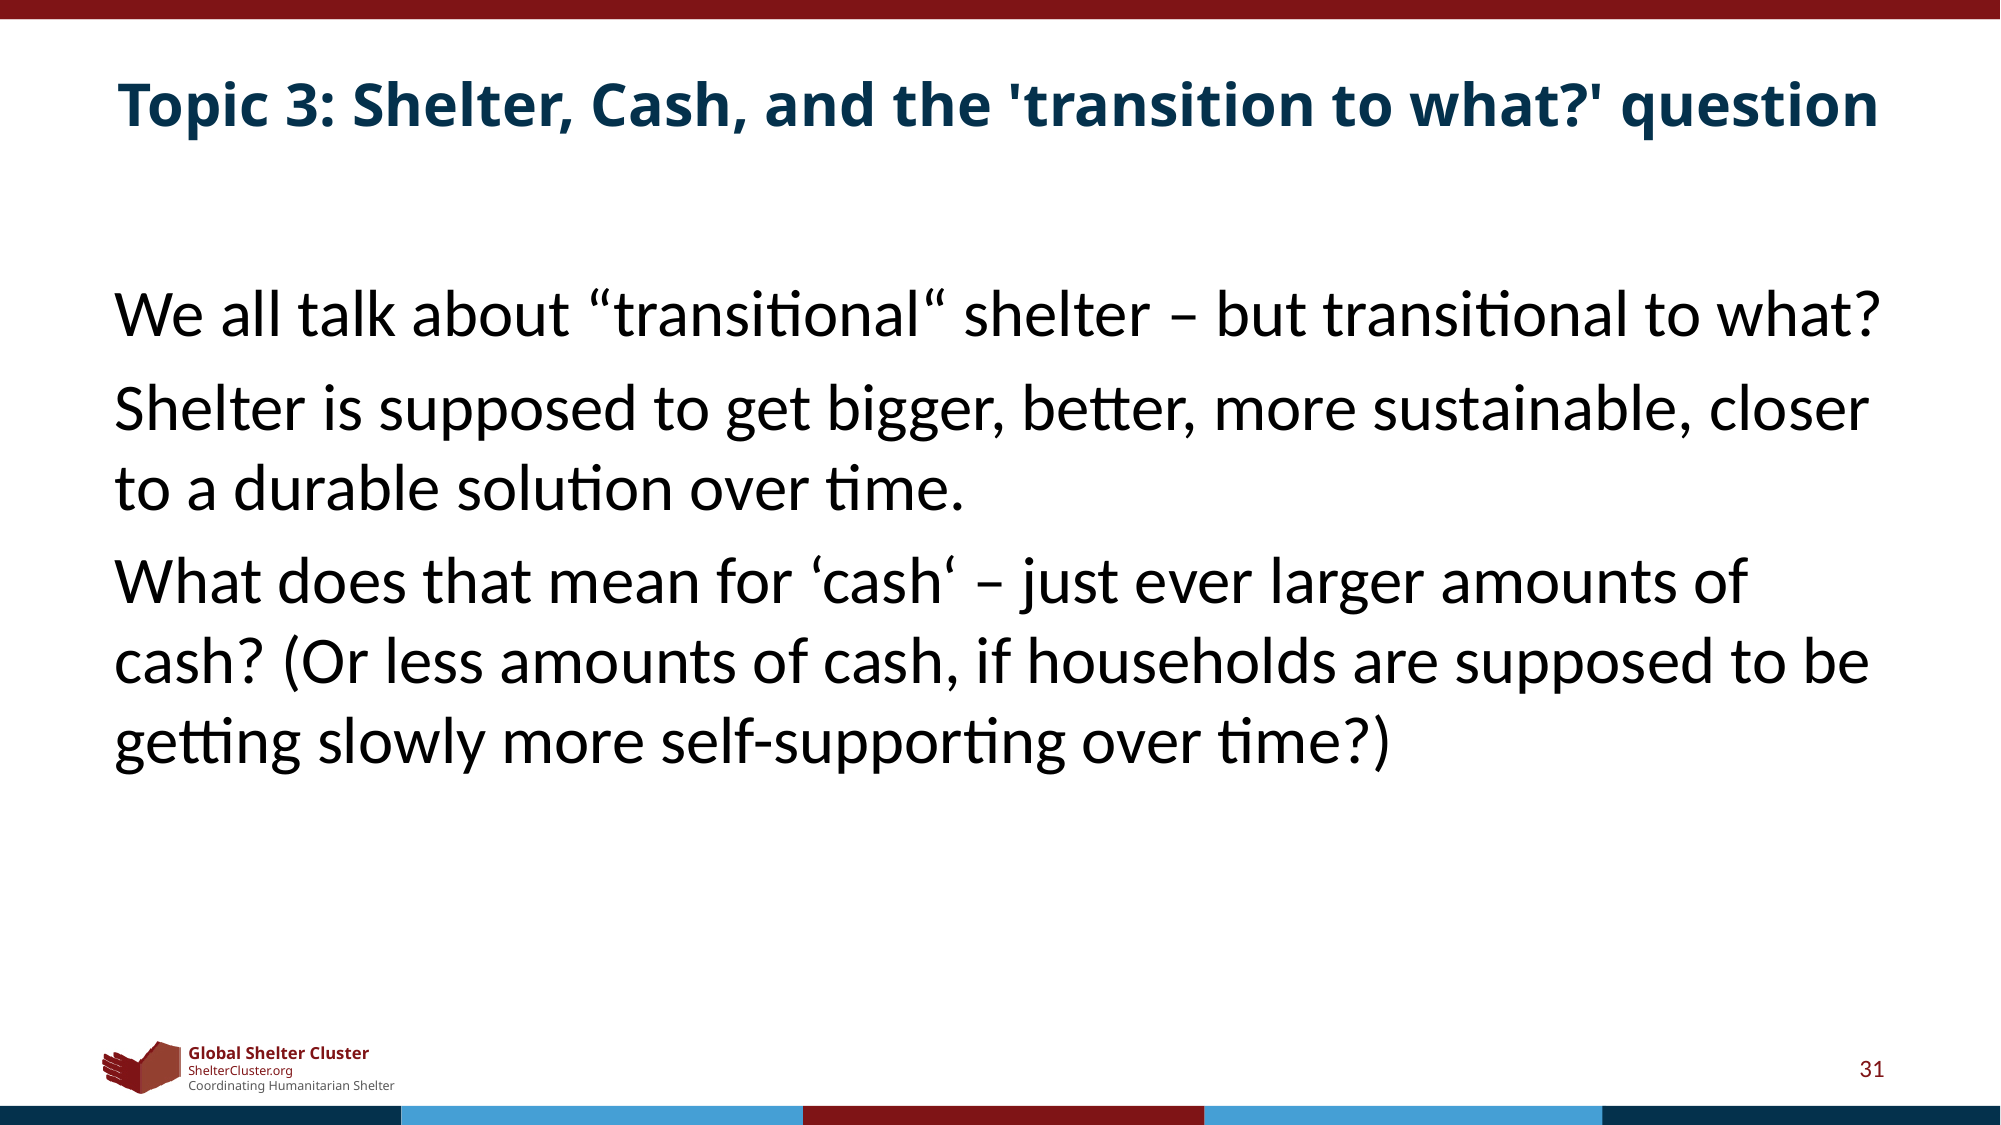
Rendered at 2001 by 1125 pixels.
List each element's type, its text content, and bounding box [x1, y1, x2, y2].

list We all talk about “transitional“ shelter – but transitional to what? Shelter is supposed to get bigger, better, more sustainable, closer to a durable solution over time. What does that mean for ‘cash‘ – just ever larger amounts of cash? (Or less amounts of cash, if households are supposed to be getting slowly more self-supporting over time?) [99, 262, 1900, 1005]
title Topic 3: Shelter, Cash, and the 'transition to what?' question [99, 45, 1900, 233]
picture [102, 1041, 181, 1094]
slide_number 31 [1433, 1037, 1900, 1098]
